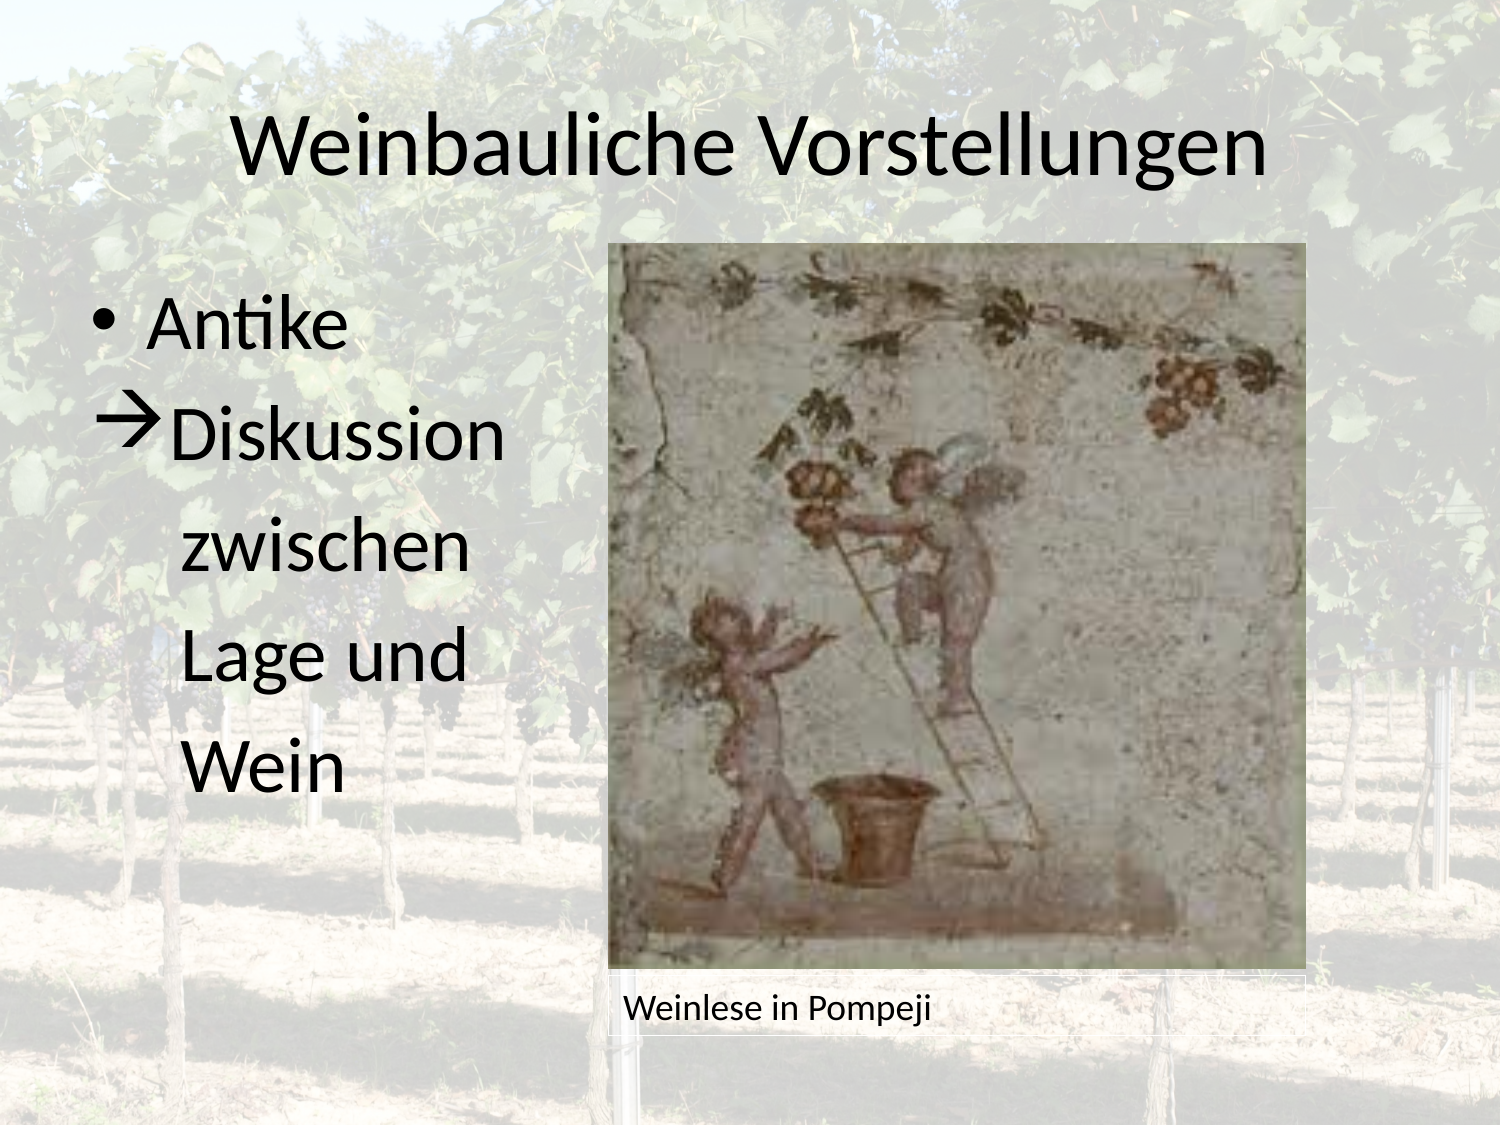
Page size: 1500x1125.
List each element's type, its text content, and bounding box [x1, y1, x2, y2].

list Antike Diskussion zwischen Lage und Wein [75, 262, 561, 1005]
picture [608, 243, 1306, 970]
text_box Weinlese in Pompeji [608, 977, 1306, 1036]
title Weinbauliche Vorstellungen [75, 45, 1425, 233]
